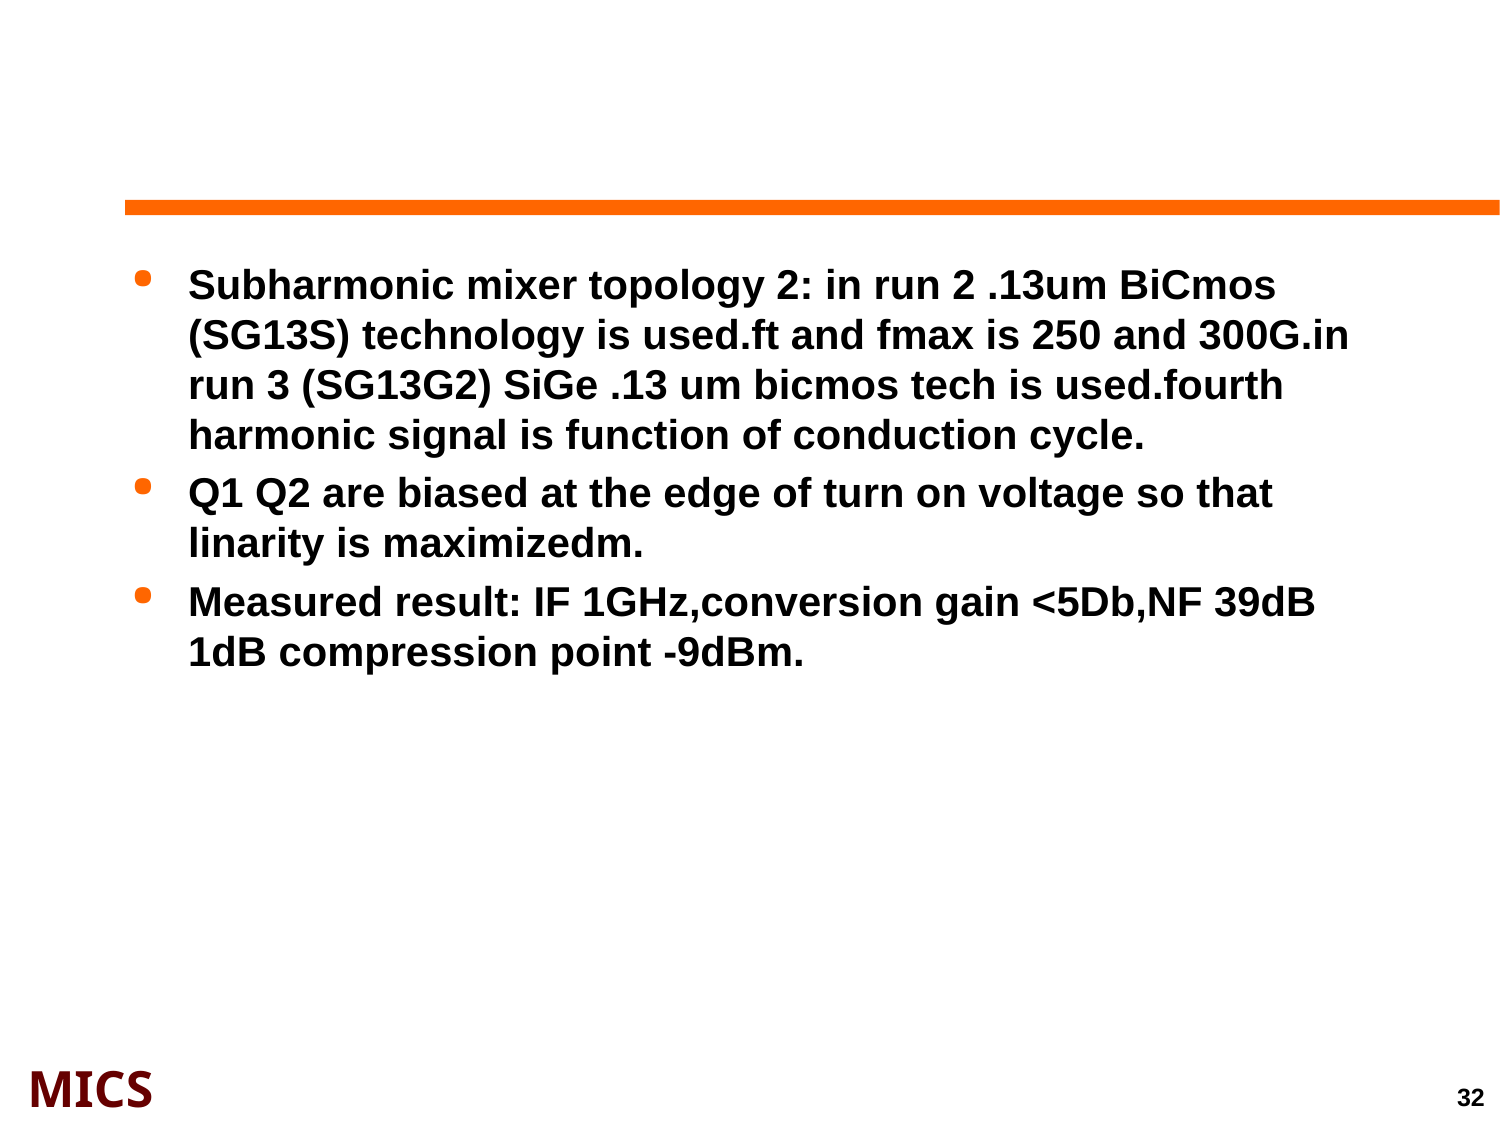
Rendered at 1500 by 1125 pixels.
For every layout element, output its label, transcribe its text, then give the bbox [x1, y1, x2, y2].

slide_number 32 [1425, 1067, 1500, 1125]
list Subharmonic mixer topology 2: in run 2 .13um BiCmos (SG13S) technology is used.ft and fmax is 250 and 300G.in run 3 (SG13G2) SiGe .13 um bicmos tech is used.fourth harmonic signal is function of conduction cycle. Q1 Q2 are biased at the edge of turn on voltage so that linarity is maximizedm. Measured result: IF 1GHz,conversion gain <5Db,NF 39dB 1dB compression point -9dBm. [116, 249, 1392, 926]
